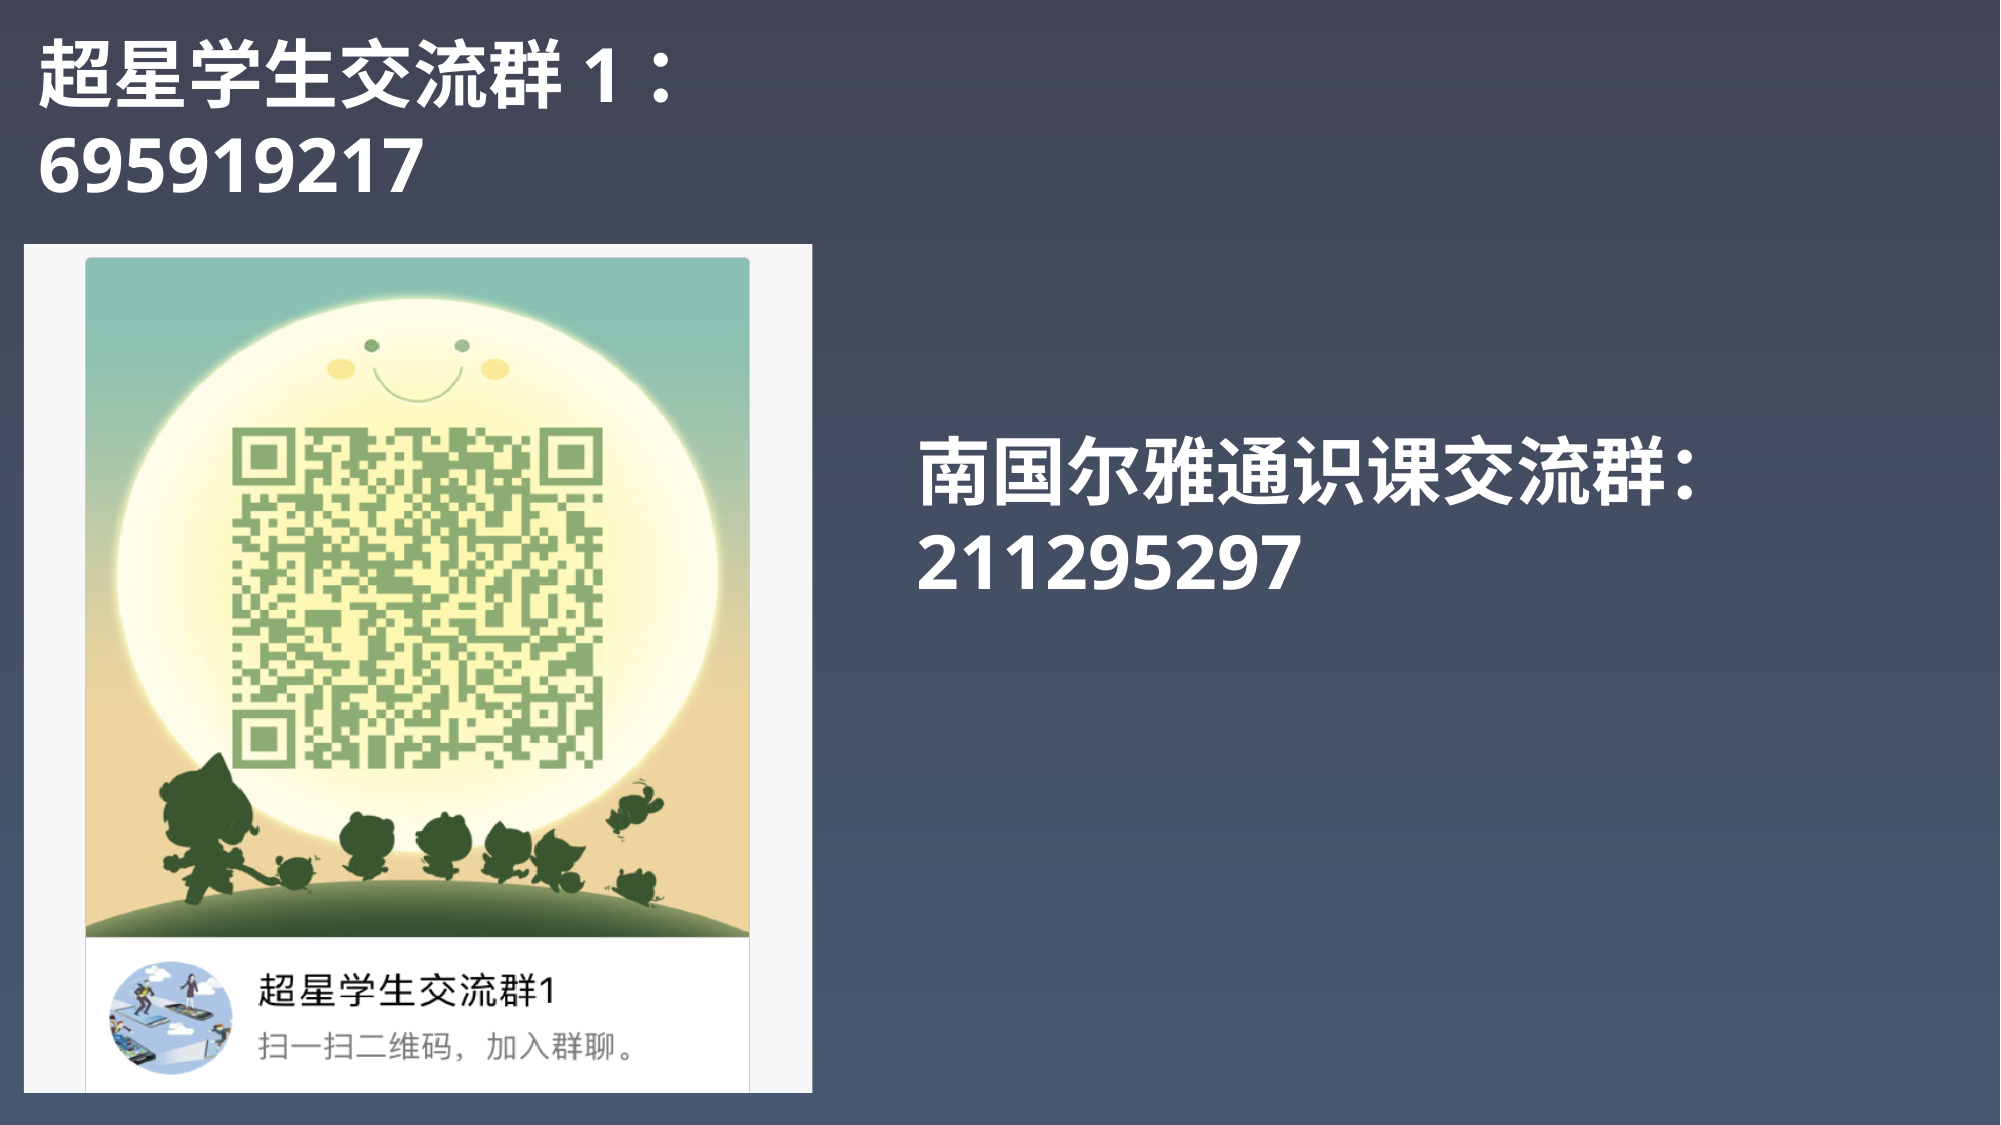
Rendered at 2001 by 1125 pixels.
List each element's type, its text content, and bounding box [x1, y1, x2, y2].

text_box 超星学生交流群1：695919217 [23, 20, 902, 216]
text_box 南国尔雅通识课交流群：211295297 [901, 416, 1916, 612]
picture [23, 244, 813, 1093]
